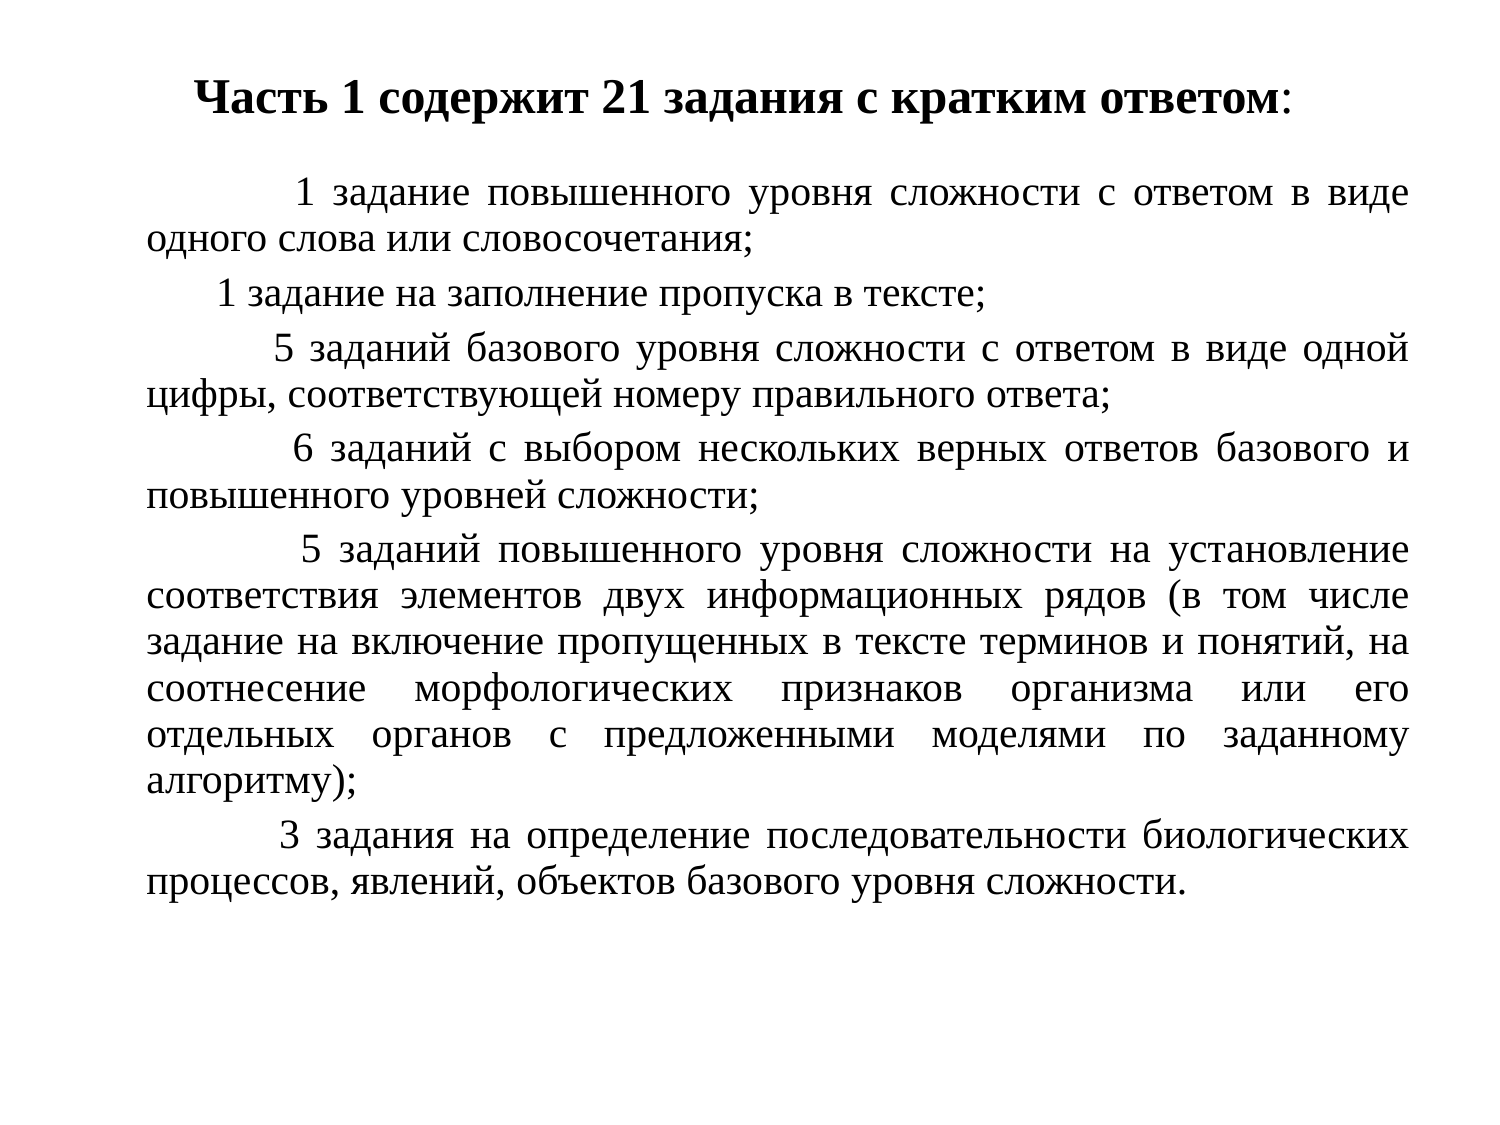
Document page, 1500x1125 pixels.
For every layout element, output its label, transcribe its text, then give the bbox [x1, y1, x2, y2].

list 1 задание повышенного уровня сложности с ответом в виде одного слова или словосочетания; 1 задание на заполнение пропуска в тексте; 5 заданий базового уровня сложности с ответом в виде одной цифры, соответствующей номеру правильного ответа; 6 заданий с выбором нескольких верных ответов базового и повышенного уровней сложности; 5 заданий повышенного уровня сложности на установление соответствия элементов двух информационных рядов (в том числе задание на включение пропущенных в тексте терминов и понятий, на соотнесение морфологических признаков организма или его отдельных органов с предложенными моделями по заданному алгоритму); 3 задания на определение последовательности биологических процессов, явлений, объектов базового уровня сложности. [75, 160, 1425, 1005]
title Часть 1 содержит 21 задания с кратким ответом: [75, 45, 1425, 149]
